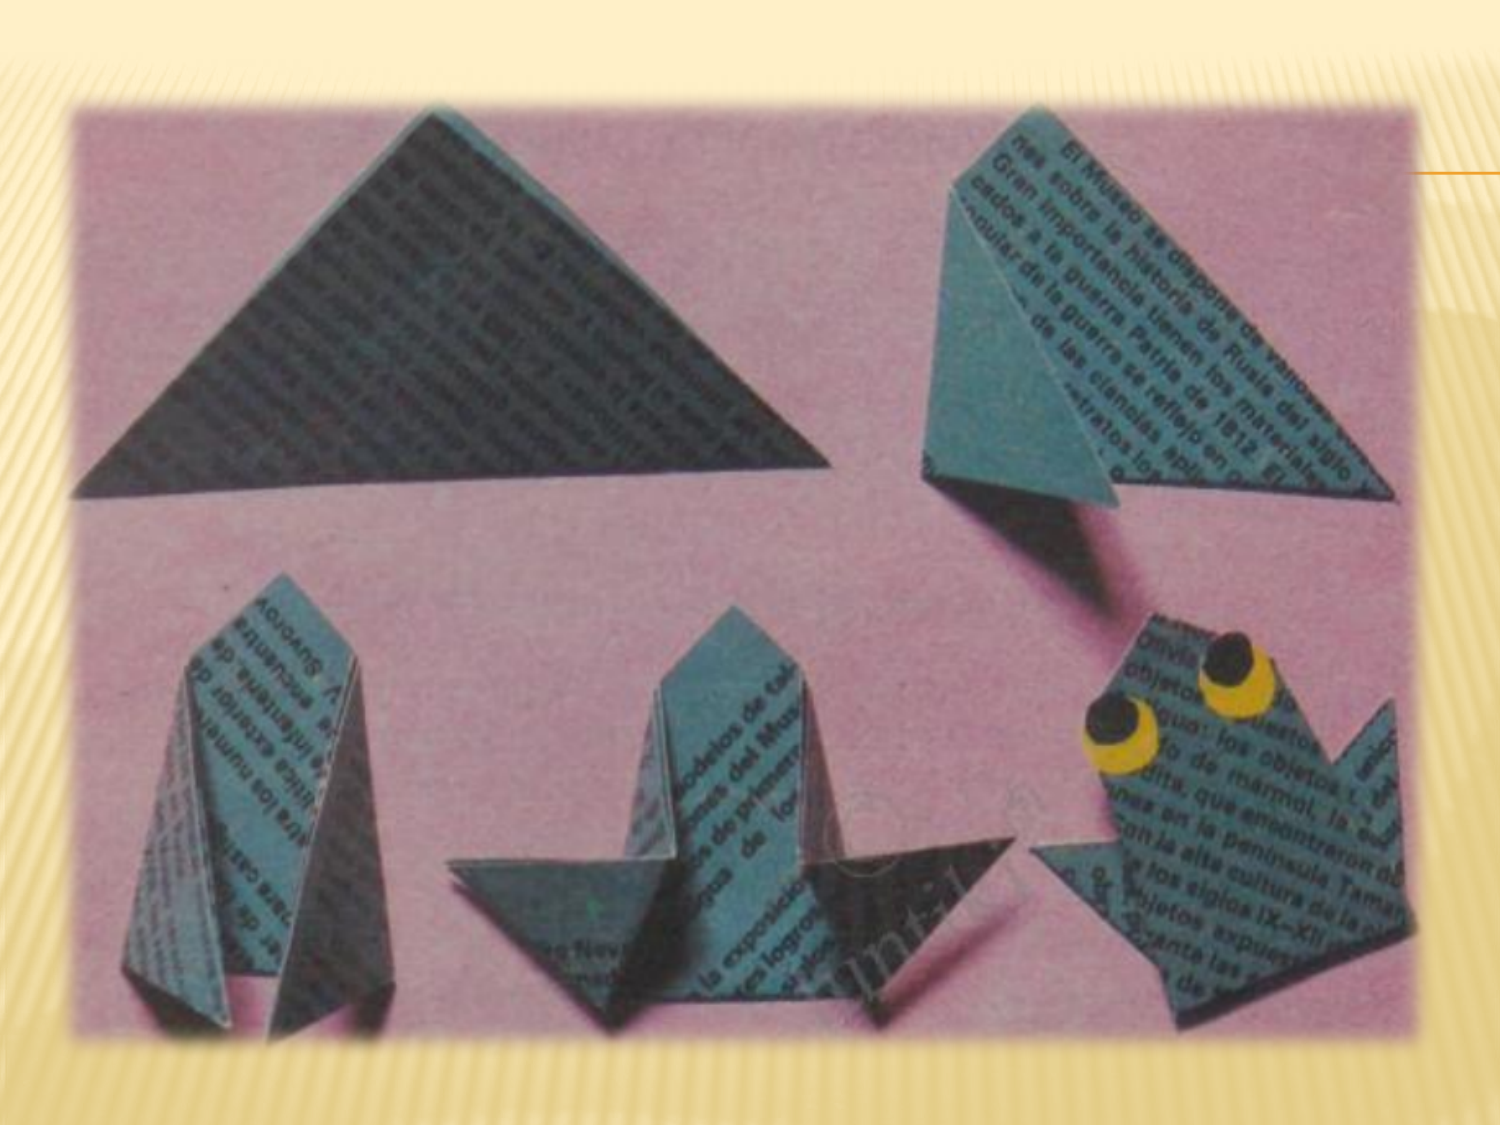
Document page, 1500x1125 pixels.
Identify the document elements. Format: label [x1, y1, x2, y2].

list [52, 89, 1436, 1059]
